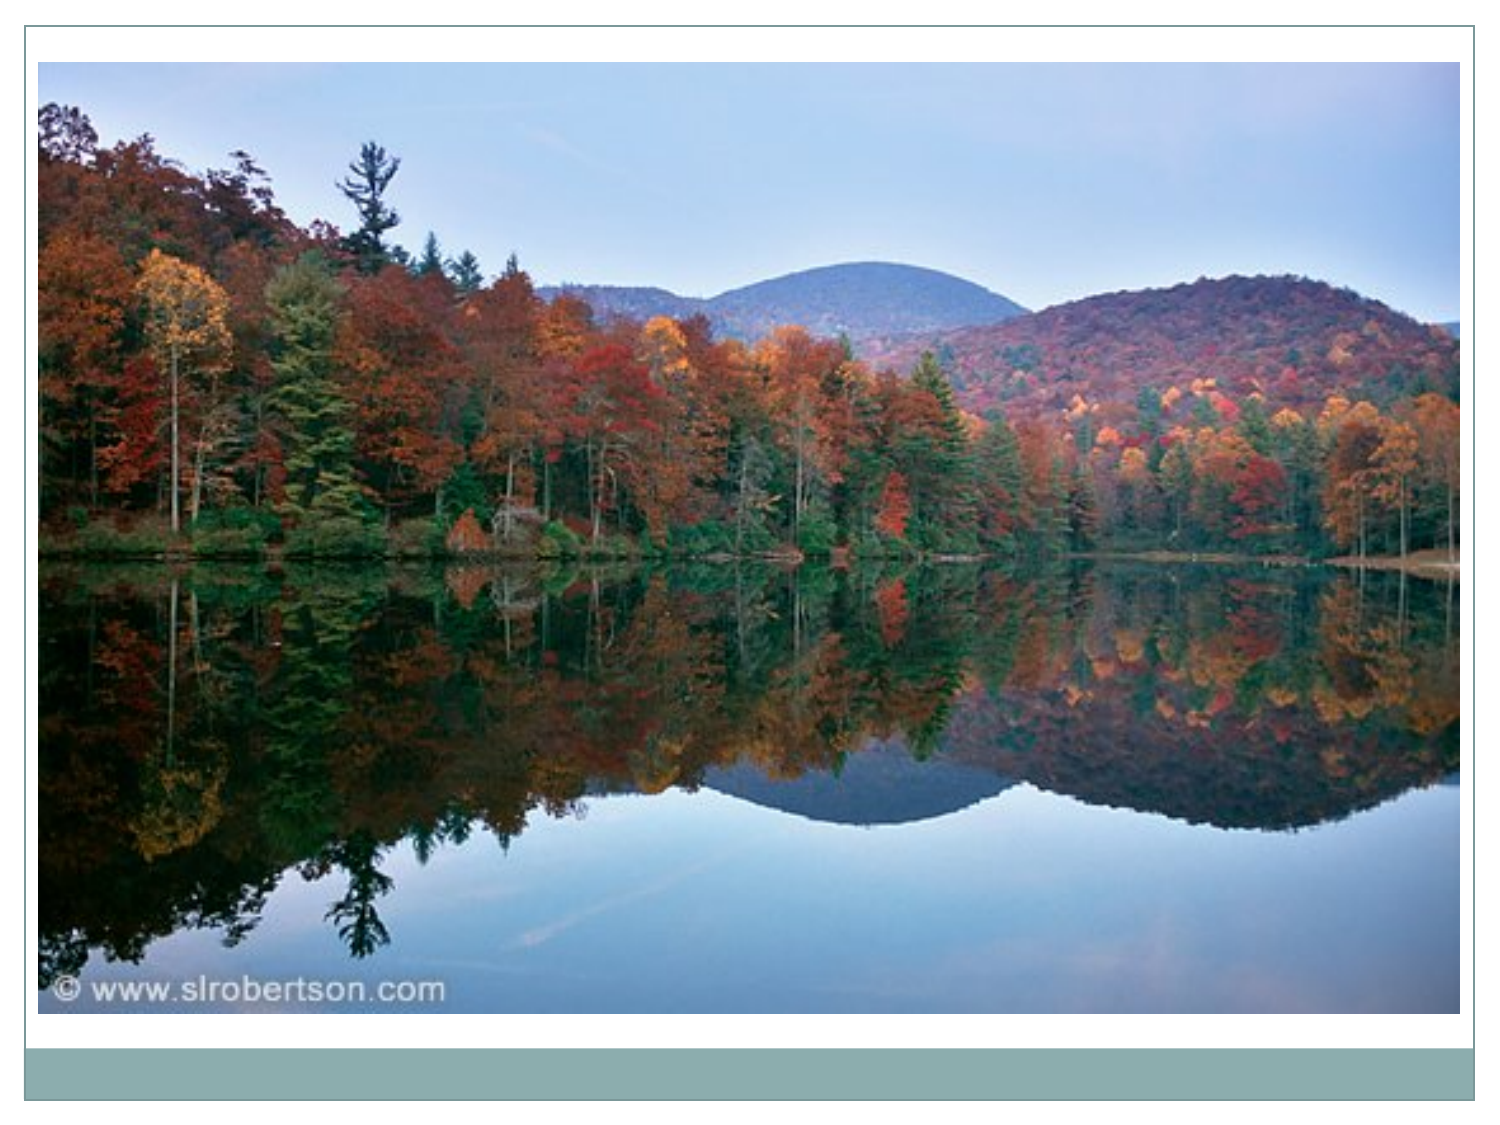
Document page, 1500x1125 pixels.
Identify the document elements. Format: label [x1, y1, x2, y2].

picture [37, 62, 1460, 1015]
